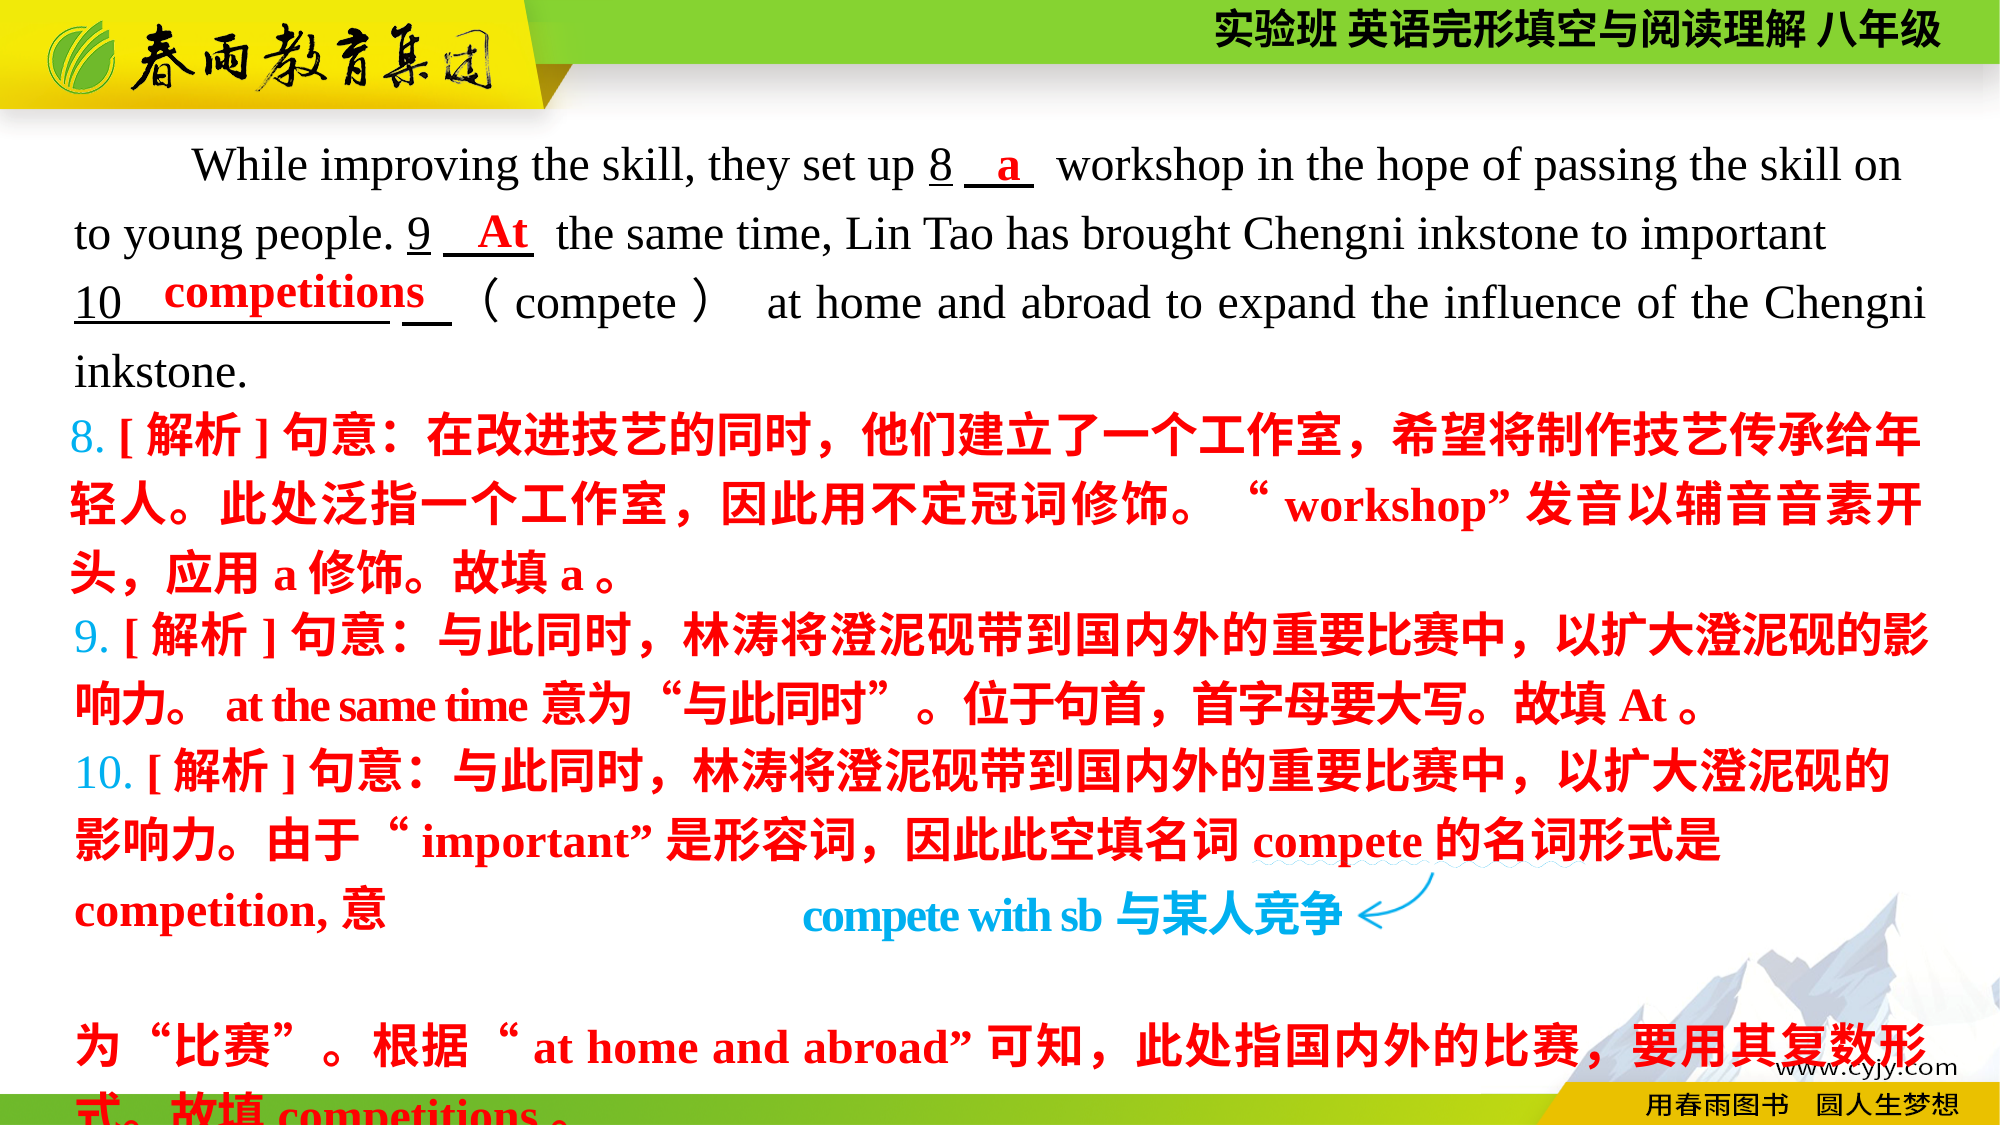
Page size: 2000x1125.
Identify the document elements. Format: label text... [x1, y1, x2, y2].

text_box compete with sb与某人竞争 [787, 865, 1378, 949]
text_box a [982, 113, 1036, 198]
text_box competitions [149, 240, 441, 325]
text_box At [462, 181, 603, 265]
text_box 9. [解析]句意：与此同时，林涛将澄泥砚带到国内外的重要比赛中，以扩大澄泥砚的影响力。at the same time意为“与此同时”。位于句首，首字母要大写。故填At。 [59, 586, 1944, 721]
text_box 10. [解析]句意：与此同时，林涛将澄泥砚带到国内外的重要比赛中，以扩大澄泥砚的影响力。由于“important”是形容词，因此此空填名词compete的名词形式是competition,意 为“比赛”。根据“at home and abroad”可知，此处指国内外的比赛，要用其复数形式。故填competitions。 [59, 721, 1944, 1125]
picture [1342, 869, 1461, 936]
list While improving the skill, they set up 8 workshop in the hope of passing the skill on to young people. 9 the same time, Lin Tao has brought Chengni inkstone to important 10 （compete） at home and abroad to expand the influence of the Chengni inkstone. [59, 113, 1944, 408]
text_box 8. [解析]句意：在改进技艺的同时，他们建立了一个工作室，希望将制作技艺传承给年轻人。此处泛指一个工作室，因此用不定冠词修饰。“workshop”发音以辅音音素开头，应用a修饰。故填a。 [54, 385, 1939, 608]
picture [0, 0, 2000, 1125]
